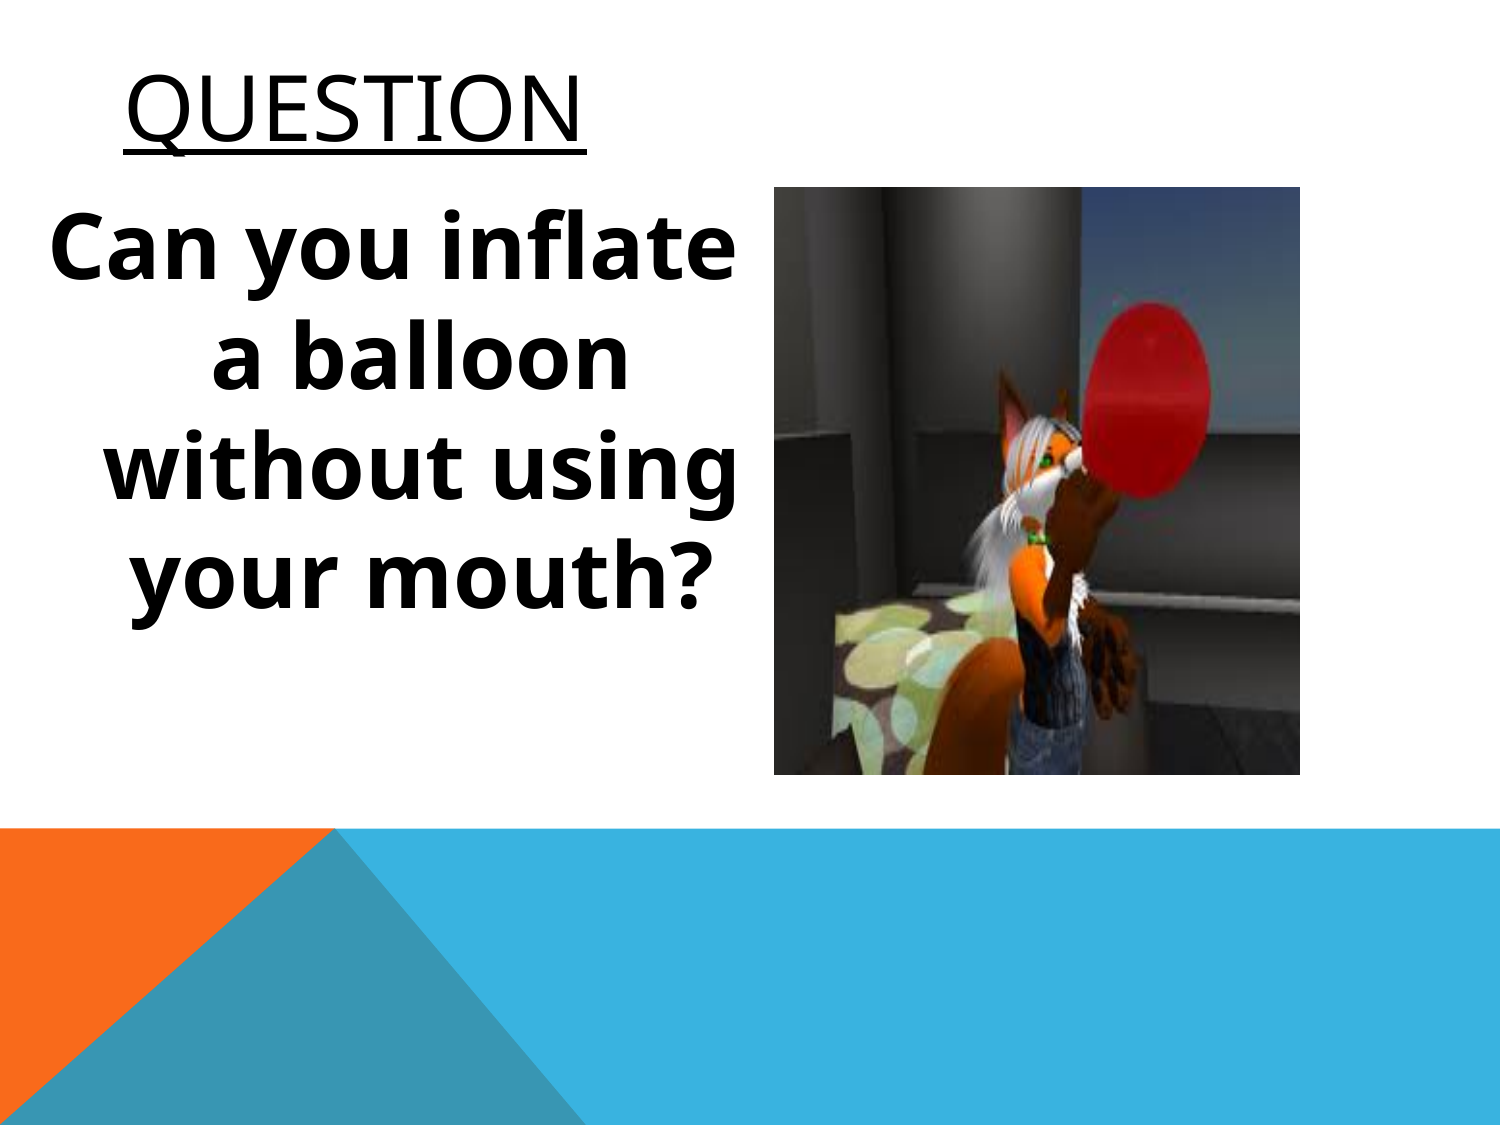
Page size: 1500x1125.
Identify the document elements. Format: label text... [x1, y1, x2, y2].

list Can you inflate a balloon without using your mouth? [24, 179, 763, 789]
title Question [62, 60, 1369, 150]
picture [774, 187, 1301, 776]
